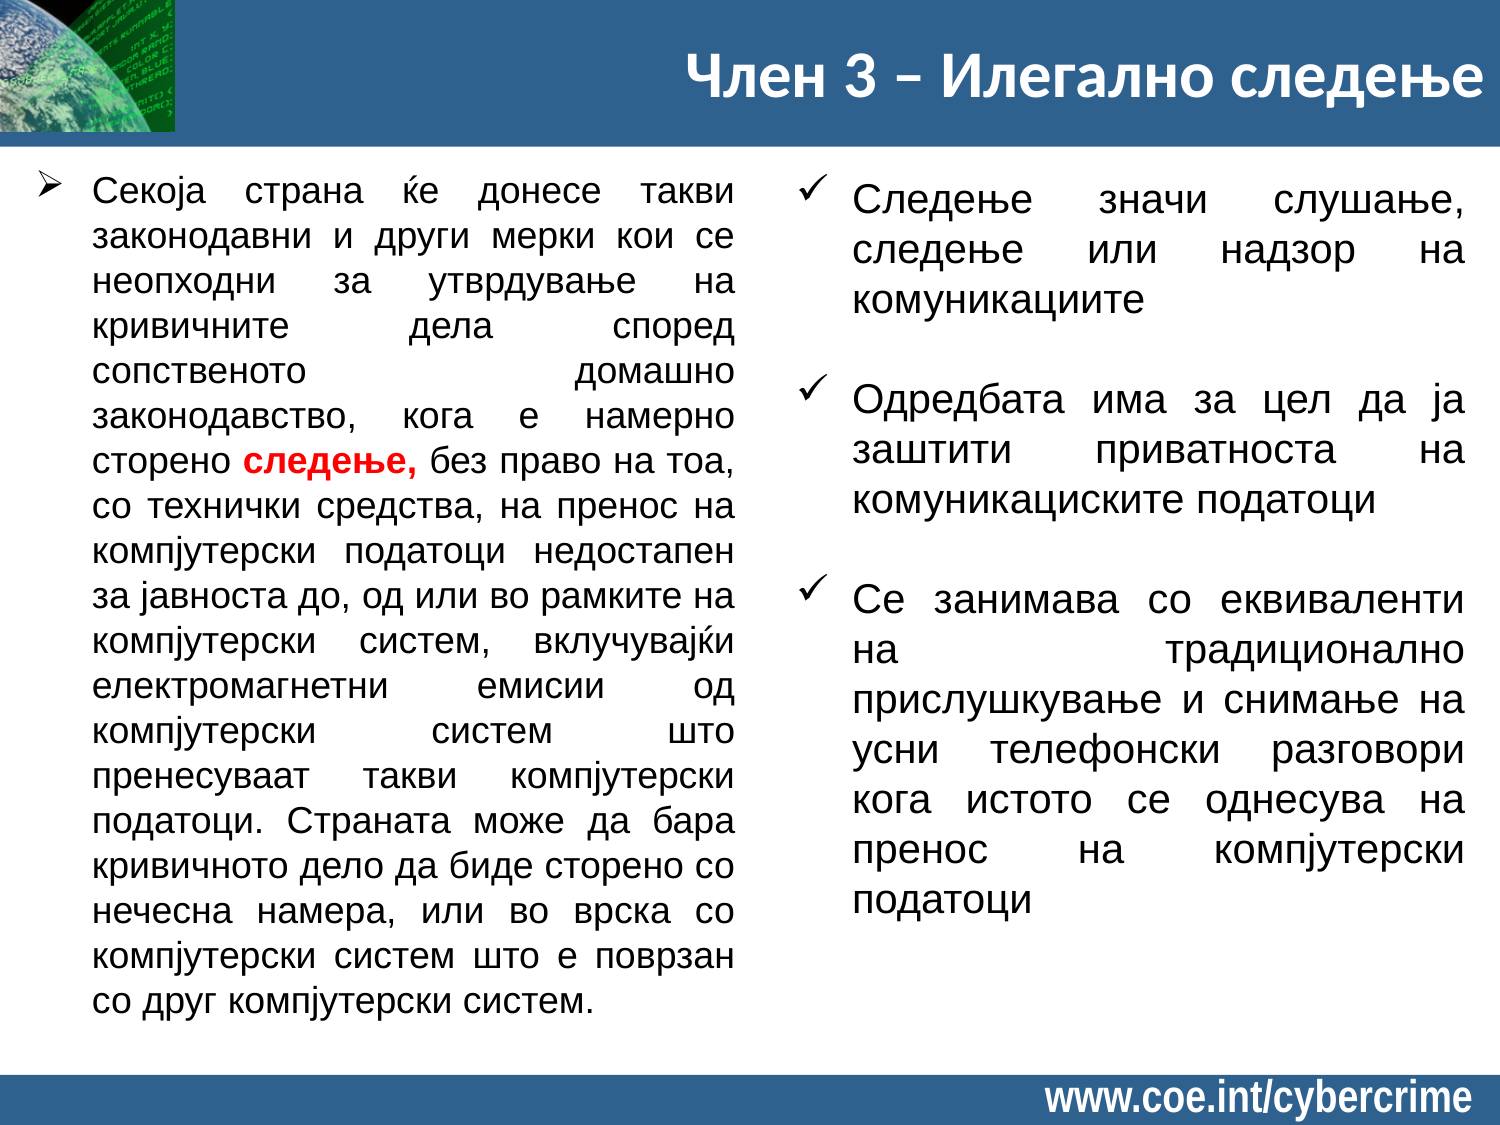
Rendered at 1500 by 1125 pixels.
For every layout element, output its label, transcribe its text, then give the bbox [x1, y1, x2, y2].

text_box Член 3 – Илегално следење [0, 0, 1500, 149]
picture [0, 0, 175, 132]
text_box Следење значи слушање, следење или надзор на комуникациите Одредбата има за цел да ја заштити приватноста на комуникациските податоци Се занимава со еквиваленти на традиционално прислушкување и снимање на усни телефонски разговори кога истото се однесува на пренос на компјутерски податоци [781, 164, 1480, 930]
text_box [0, 1073, 1030, 1125]
text_box www.coe.int/cybercrime [1030, 1059, 1500, 1125]
text_box Секоја страна ќе донесе такви законодавни и други мерки кои се неопходни за утврдување на кривичните дела според сопственото домашно законодавство, кога е намерно сторено следење, без право на тоа, со технички средства, на пренос на компјутерски податоци недостапен за јавноста до, од или во рамките на компјутерски систем, вклучувајќи електромагнетни емисии од компјутерски систем што пренесуваат такви компјутерски податоци. Страната може да бара кривичното дело да биде сторено со нечесна намера, или во врска со компјутерски систем што е поврзан со друг компјутерски систем. [20, 158, 750, 1028]
